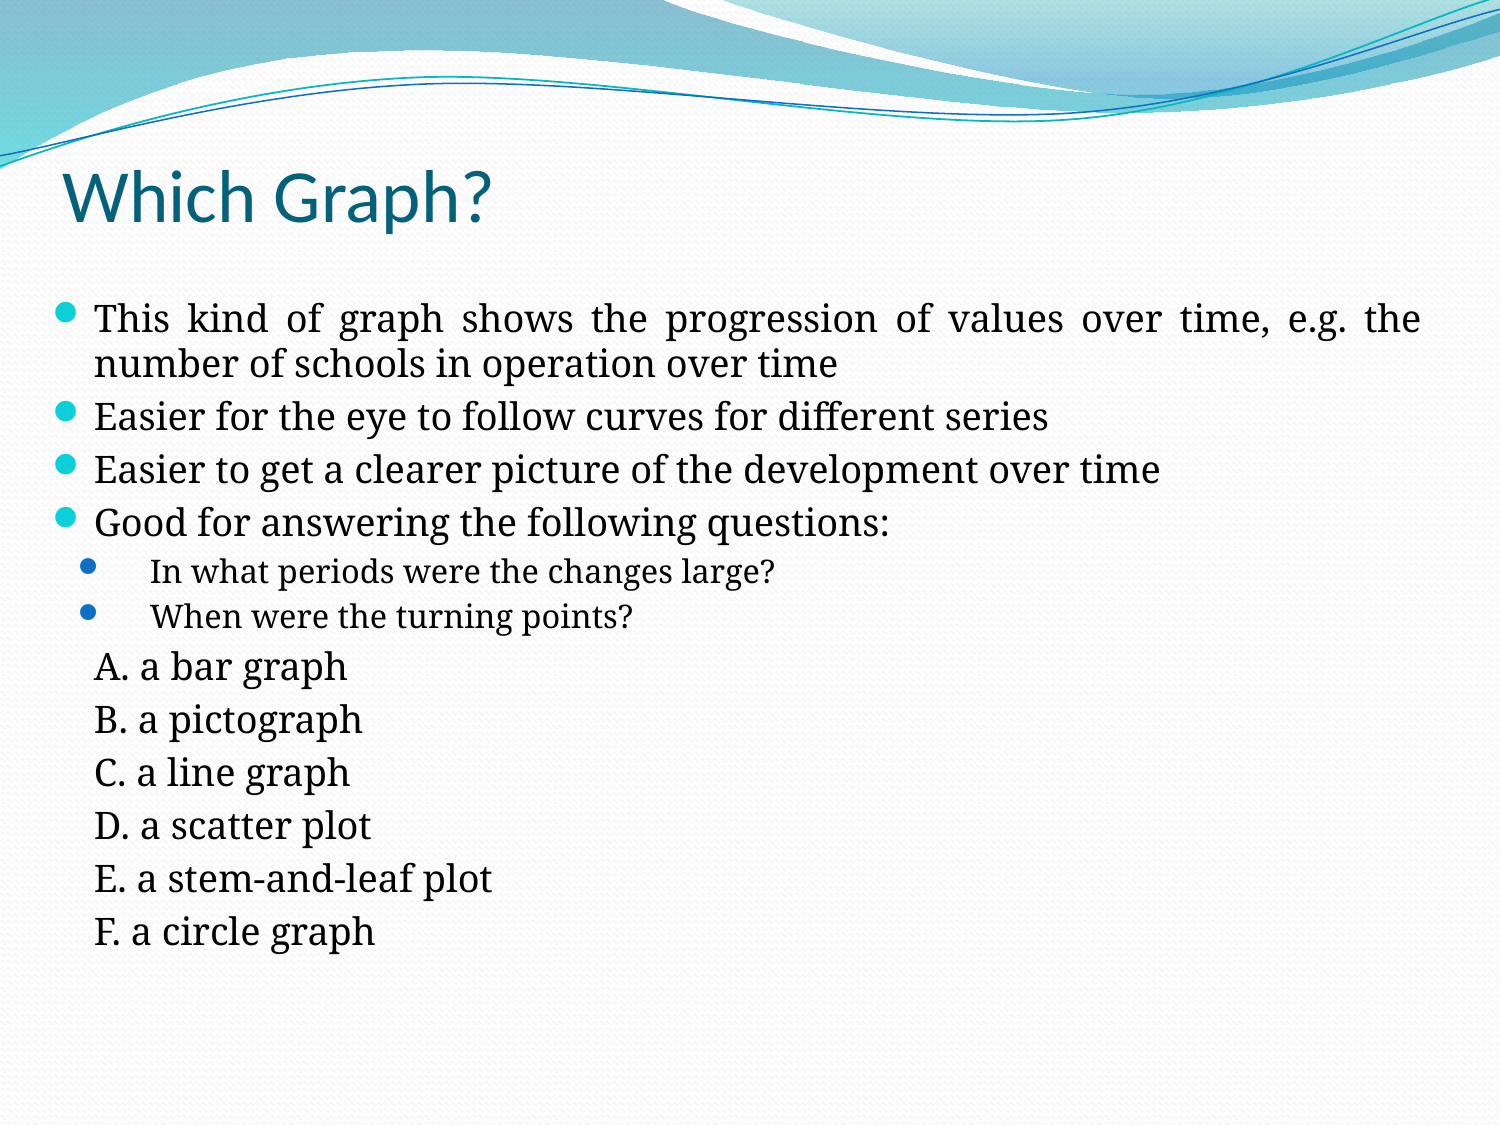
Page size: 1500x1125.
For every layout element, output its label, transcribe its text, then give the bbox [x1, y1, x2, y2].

list This kind of graph shows the progression of values over time, e.g. the number of schools in operation over time Easier for the eye to follow curves for different series Easier to get a clearer picture of the development over time Good for answering the following questions: In what periods were the changes large? When were the turning points? A. a bar graph B. a pictograph C. a line graph D. a scatter plot E. a stem-and-leaf plot F. a circle graph [37, 287, 1438, 963]
title Which Graph? [62, 50, 1413, 238]
